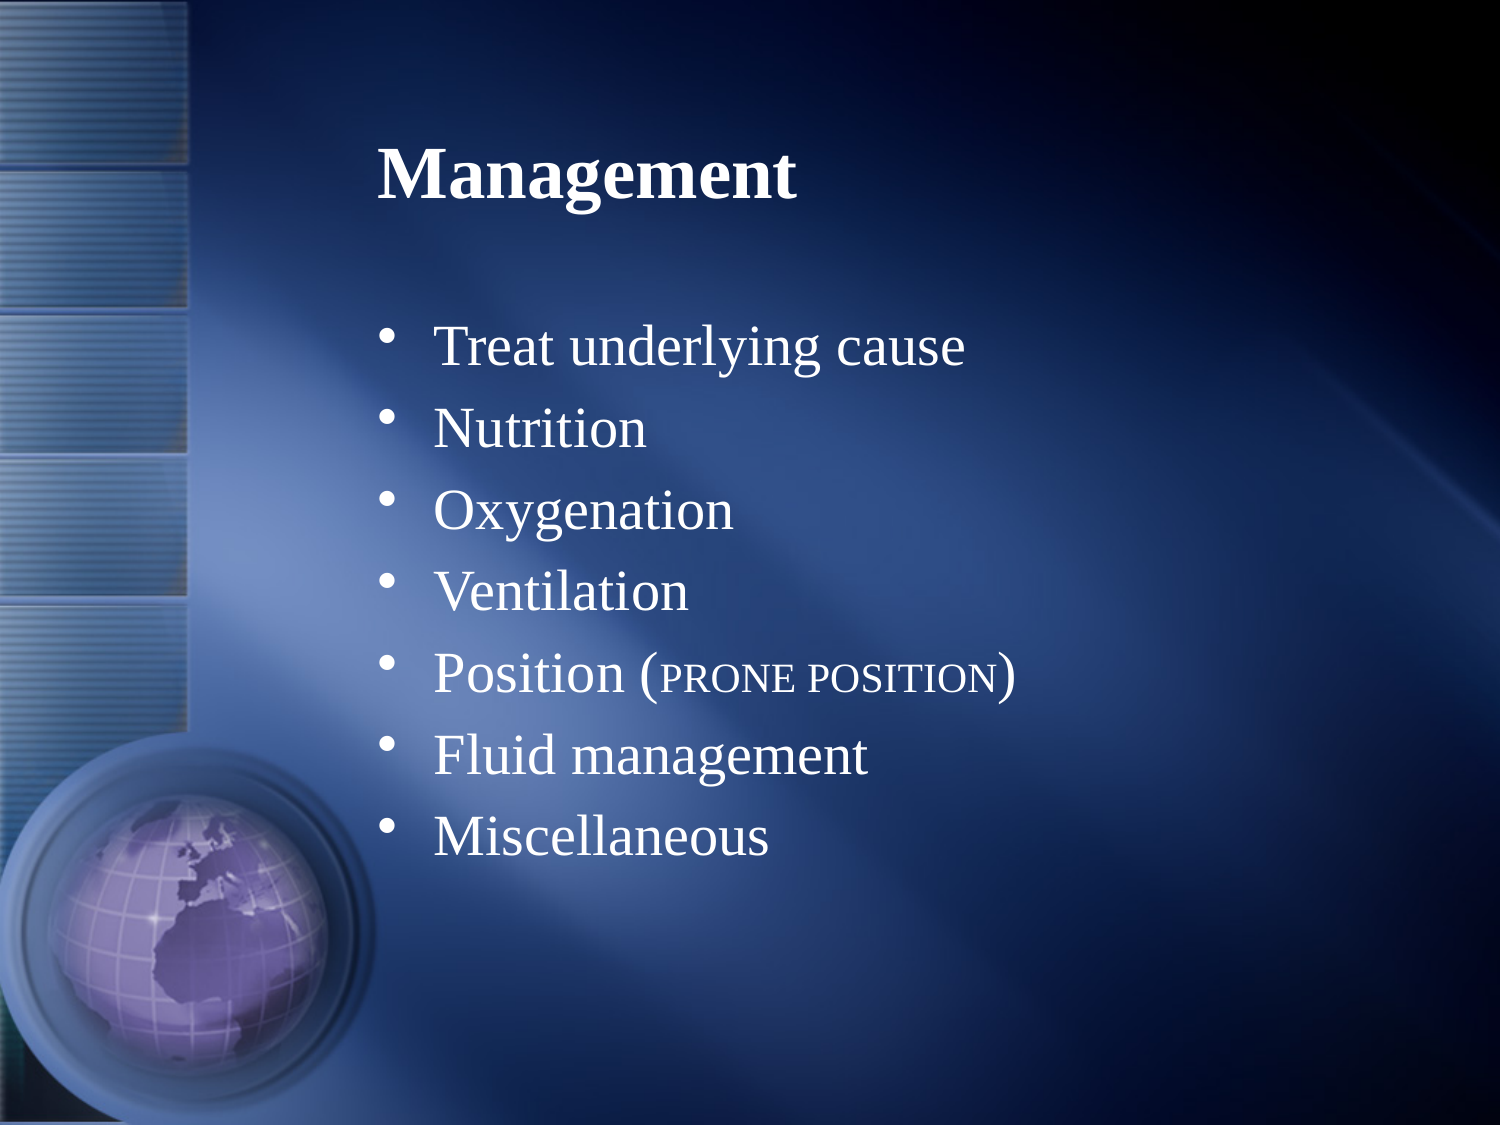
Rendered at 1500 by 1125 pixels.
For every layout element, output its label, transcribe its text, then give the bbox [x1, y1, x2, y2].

list Treat underlying cause Nutrition Oxygenation Ventilation Position (PRONE POSITION) Fluid management Miscellaneous [362, 299, 1401, 1001]
picture [0, 0, 1500, 1125]
title Management [362, 74, 1401, 263]
